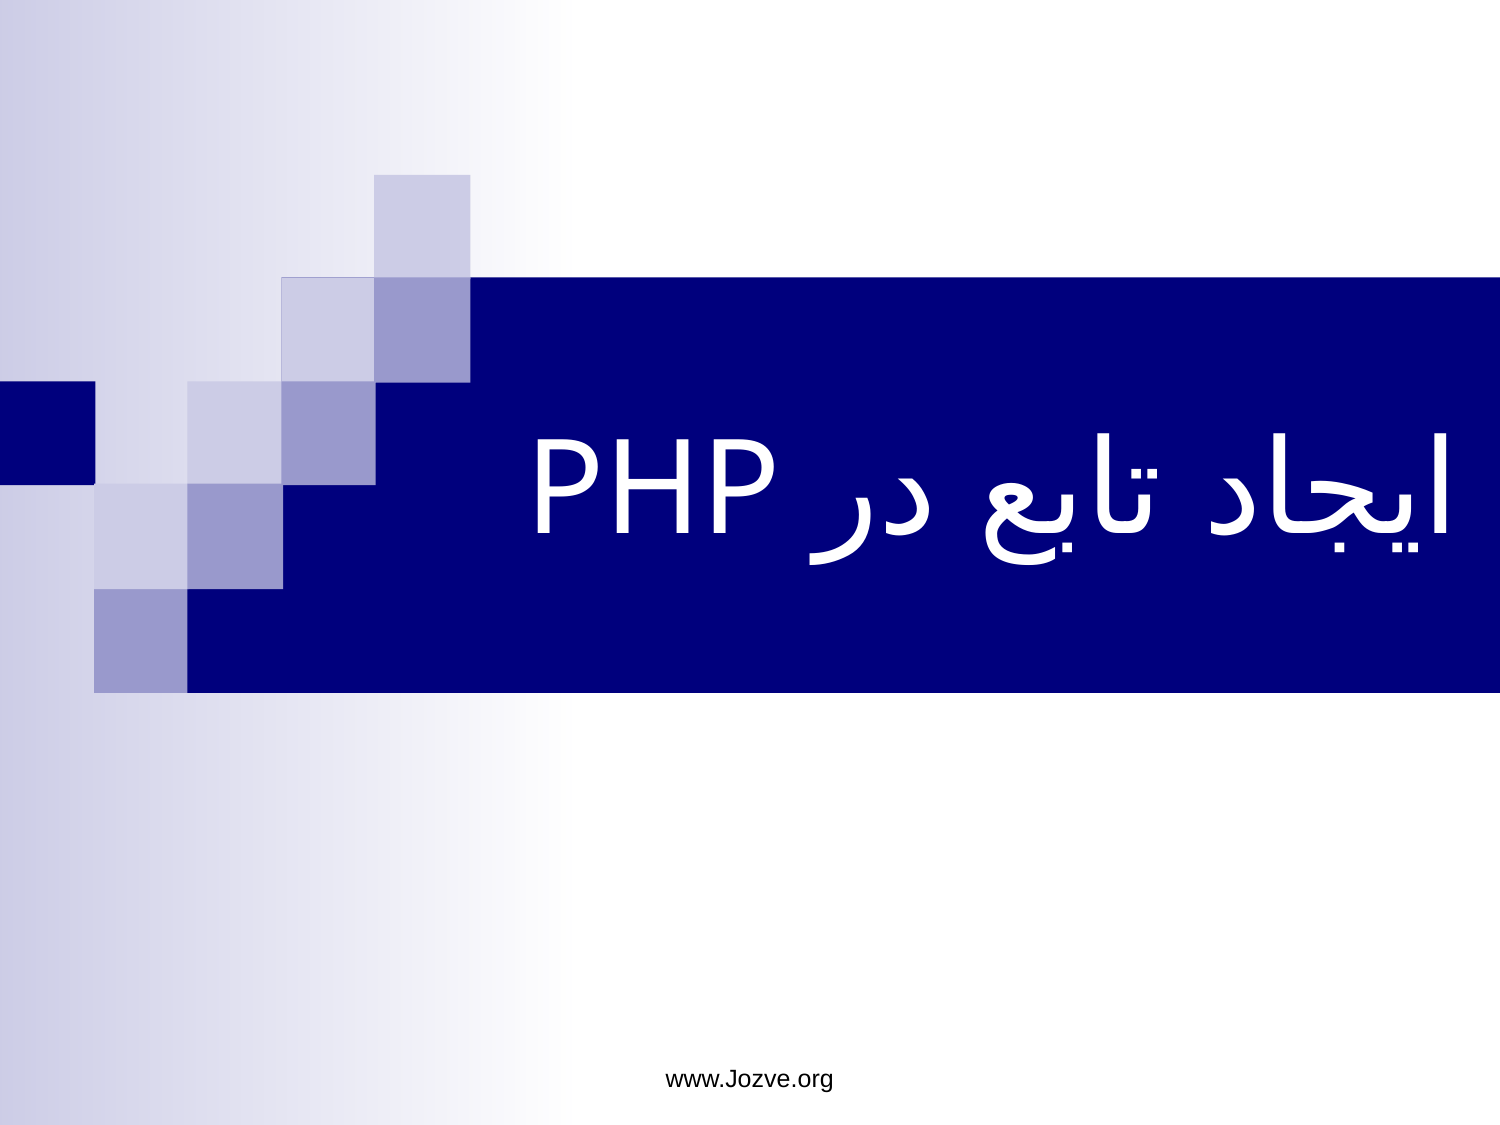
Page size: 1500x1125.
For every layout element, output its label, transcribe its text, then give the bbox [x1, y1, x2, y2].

footer www.Jozve.org [512, 1024, 988, 1101]
title PHP ایجاد تابع در [289, 299, 1476, 663]
